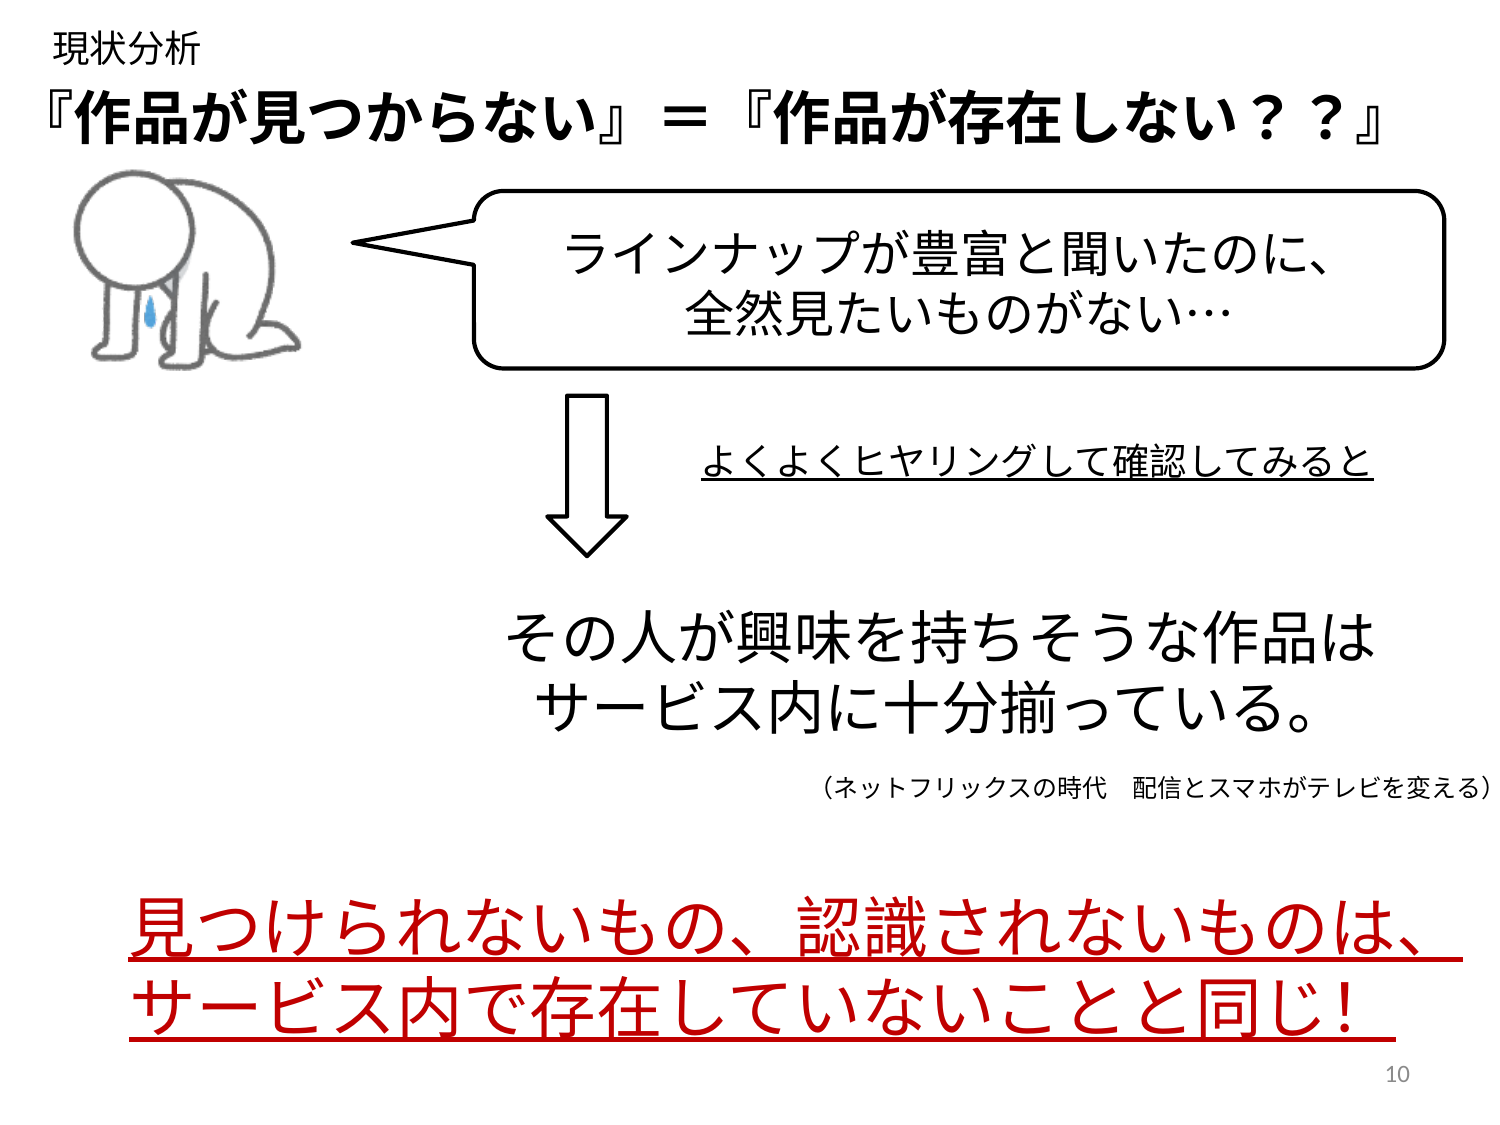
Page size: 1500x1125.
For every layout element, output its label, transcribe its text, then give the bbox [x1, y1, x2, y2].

picture [68, 155, 310, 396]
text_box （ネットフリックスの時代 配信とスマホがテレビを変える） [790, 764, 1500, 840]
text_box その人が興味を持ちそうな作品は サービス内に十分揃っている。 [454, 594, 1425, 749]
text_box 現状分析 [30, 7, 224, 88]
text_box よくよくヒヤリングして確認してみると [684, 430, 1391, 491]
text_box [350, 188, 1447, 371]
text_box [545, 393, 629, 559]
text_box 見つけられないもの、認識されないものは、 サービス内で存在していないことと同じ！ [80, 878, 1445, 1053]
text_box 『作品が見つからない』＝『作品が存在しない？？』 [0, 73, 1500, 159]
text_box ラインナップが豊富と聞いたのに、 全然見たいものがない… [523, 214, 1395, 350]
slide_number 10 [1074, 1053, 1425, 1103]
